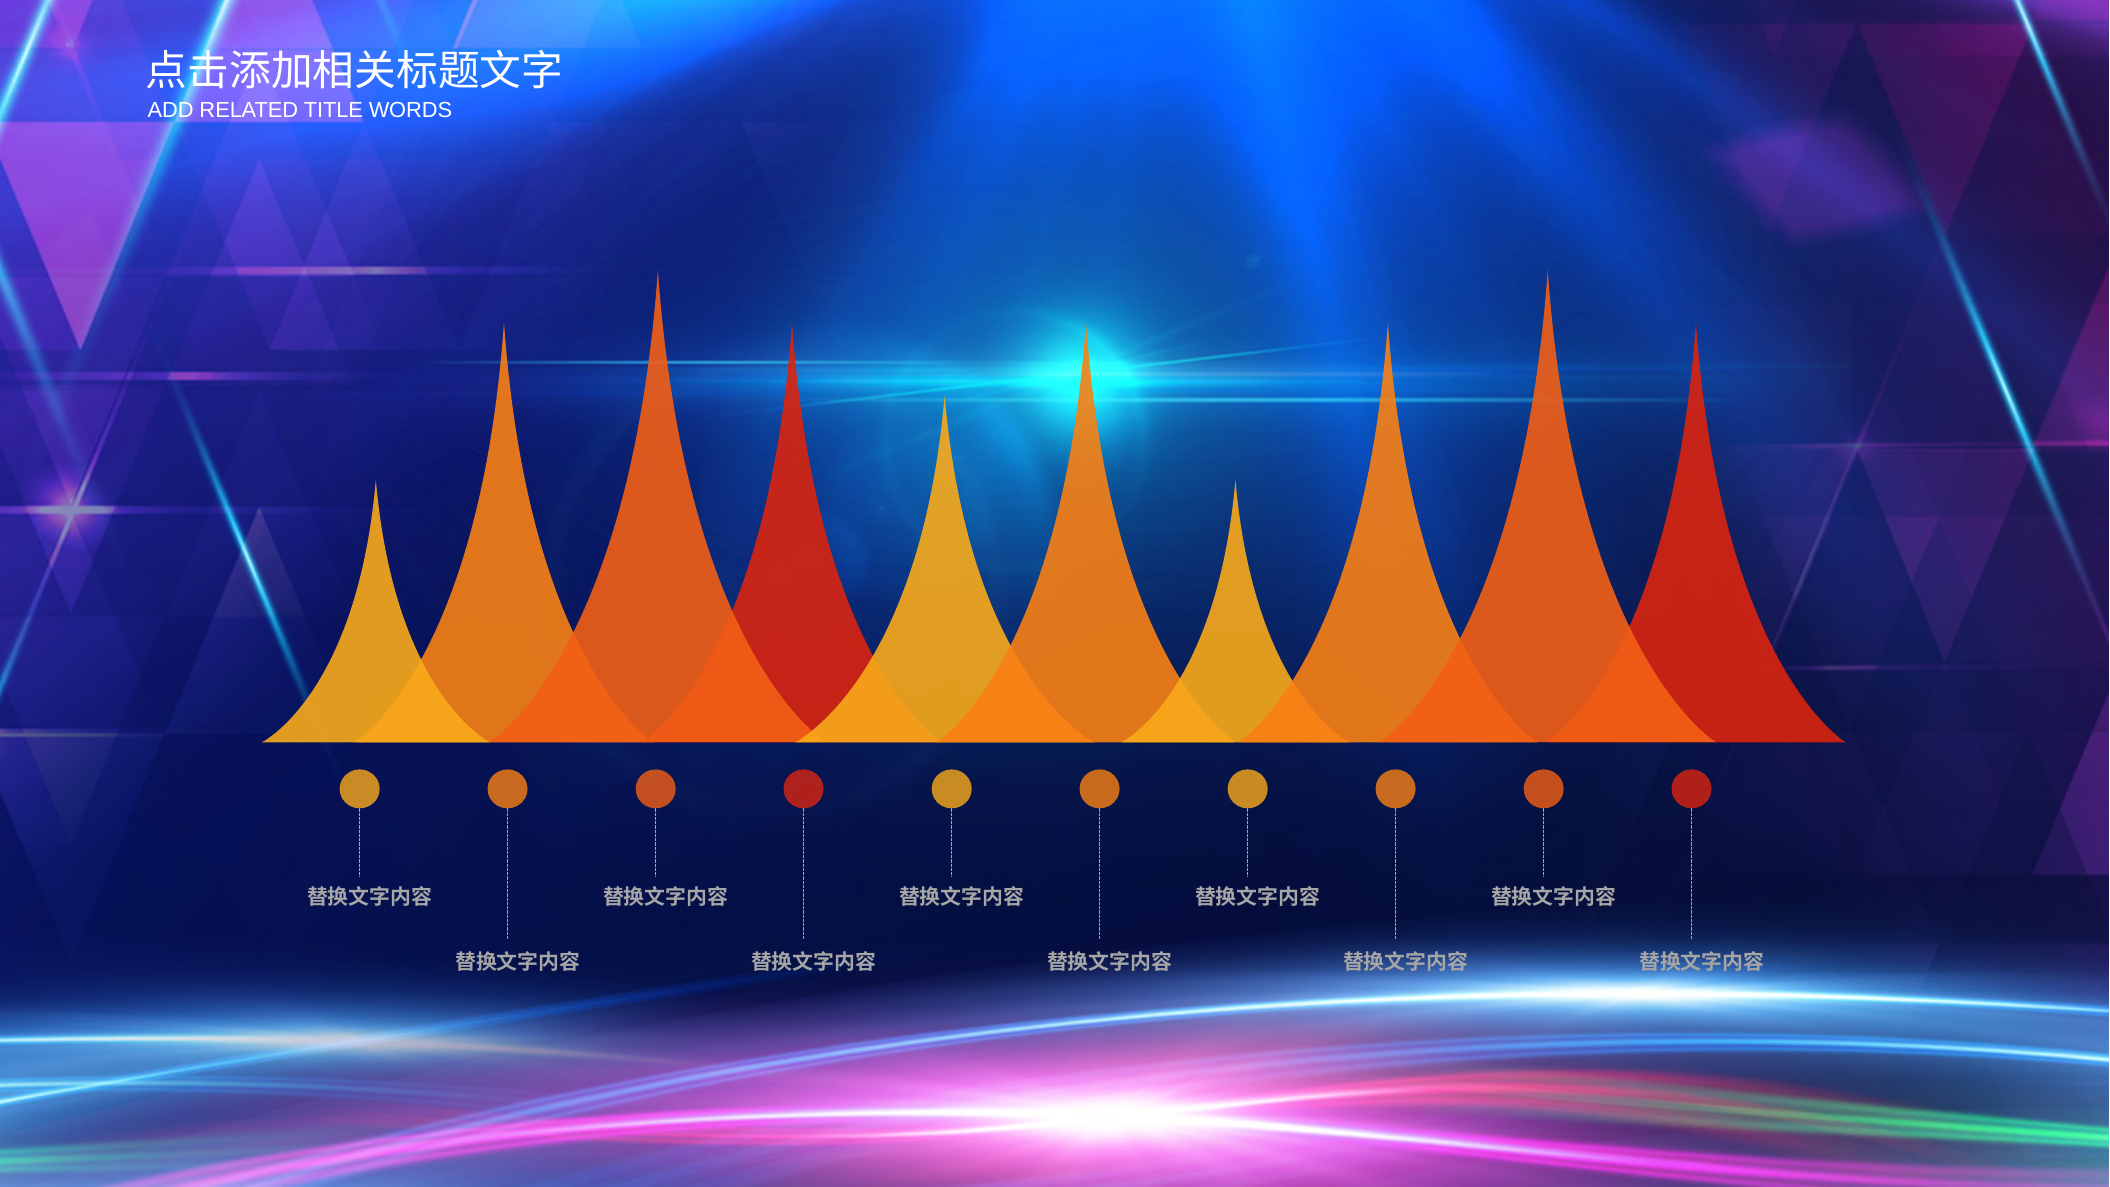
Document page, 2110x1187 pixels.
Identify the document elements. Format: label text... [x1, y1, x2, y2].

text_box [1194, 769, 1321, 909]
text_box [489, 269, 811, 743]
text_box [732, 322, 873, 730]
text_box [1238, 322, 1460, 743]
text_box [421, 322, 573, 741]
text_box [750, 769, 877, 975]
text_box [795, 395, 1010, 743]
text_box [898, 769, 1025, 909]
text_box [1490, 769, 1617, 909]
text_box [1046, 769, 1173, 975]
text_box [1630, 322, 1846, 743]
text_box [1638, 769, 1765, 975]
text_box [602, 769, 729, 909]
text_box [261, 479, 489, 743]
text_box [936, 322, 1180, 743]
text_box ADD RELATED TITLE WORDS [147, 96, 453, 123]
picture [0, 0, 2109, 1187]
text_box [306, 769, 433, 909]
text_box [1342, 769, 1469, 975]
text_box 点击添加相关标题文字 [145, 43, 564, 95]
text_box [454, 769, 581, 975]
text_box [1121, 479, 1292, 743]
text_box [1379, 269, 1716, 743]
